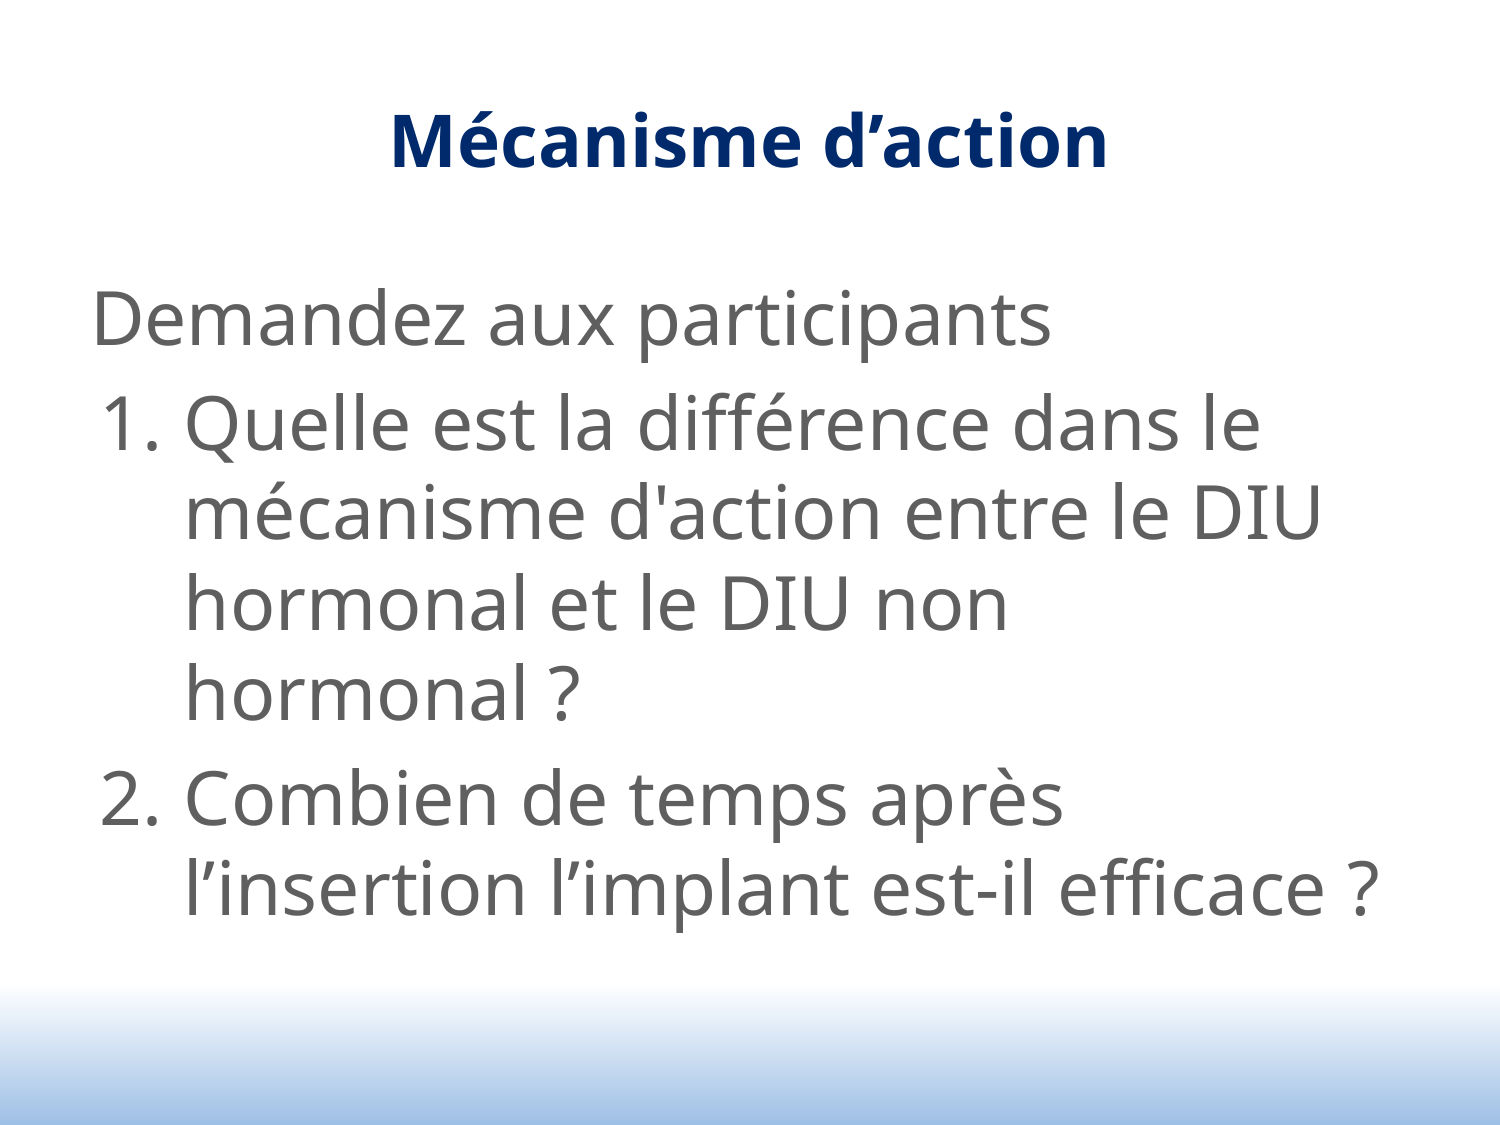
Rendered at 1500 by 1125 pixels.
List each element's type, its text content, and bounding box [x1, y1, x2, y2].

list Demandez aux participants Quelle est la différence dans le mécanisme d'action entre le DIU hormonal et le DIU non hormonal ? Combien de temps après l’insertion l’implant est-il efficace ? [75, 262, 1425, 1005]
title Mécanisme d’action [75, 45, 1425, 233]
